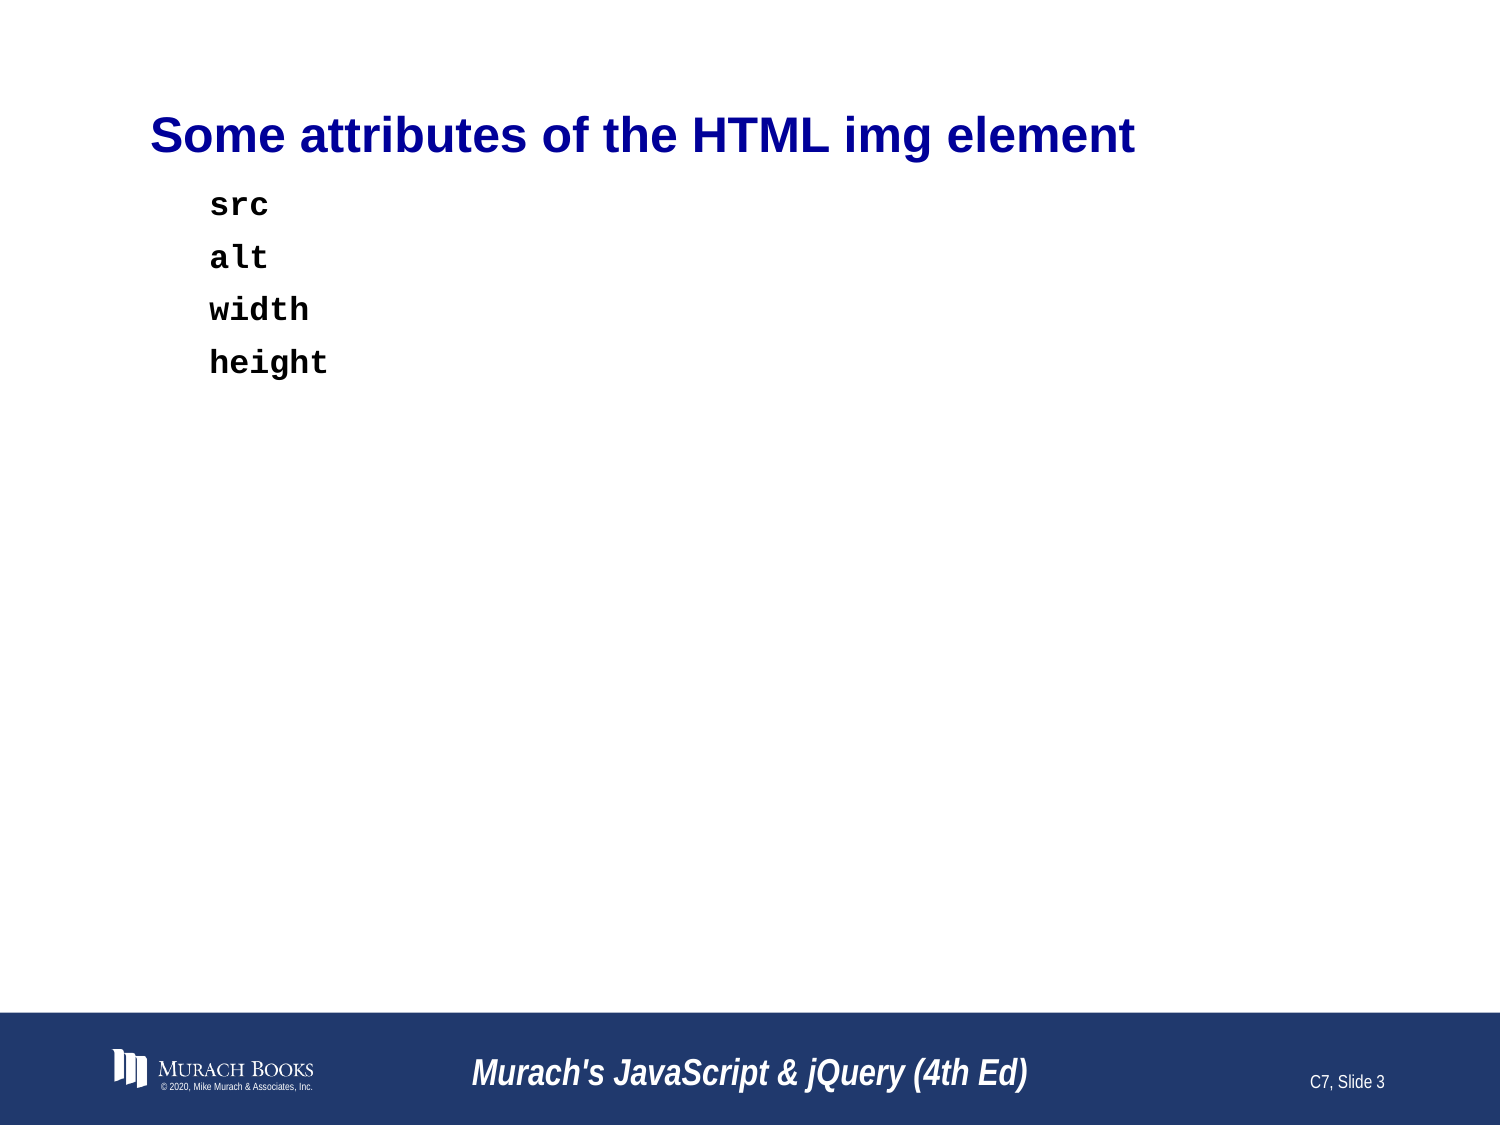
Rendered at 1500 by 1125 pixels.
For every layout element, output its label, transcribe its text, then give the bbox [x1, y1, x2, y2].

title Some attributes of the HTML img element [150, 102, 1350, 164]
slide_number C7, Slide 3 [1087, 1025, 1400, 1100]
slide_number Murach's JavaScript & jQuery (4th Ed) [463, 1025, 1050, 1100]
list src alt width height [137, 174, 1350, 975]
footer © 2020, Mike Murach & Associates, Inc. [12, 1025, 463, 1100]
